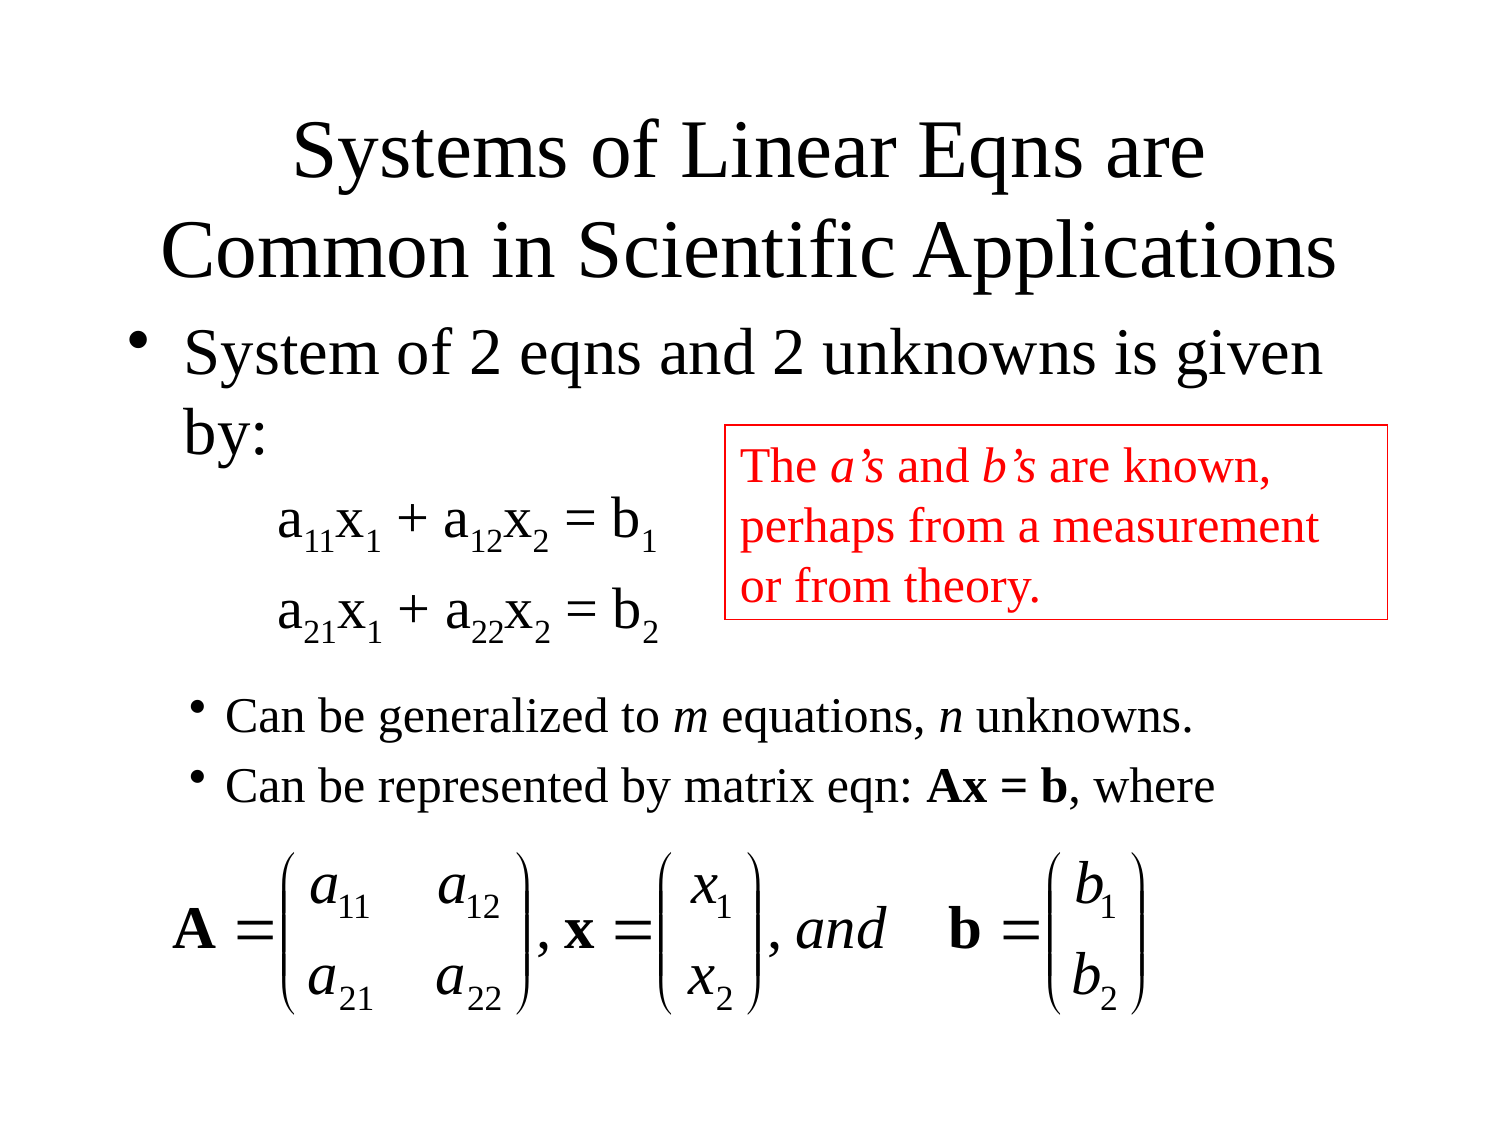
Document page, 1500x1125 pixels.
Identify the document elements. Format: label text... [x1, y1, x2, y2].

text_box Can be generalized to m equations, n unknowns. Can be represented by matrix eqn: Ax = b, where [174, 675, 1250, 820]
title Systems of Linear Eqns are Common in Scientific Applications [112, 99, 1388, 288]
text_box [162, 837, 1163, 1030]
text_box The a’s and b’s are known, perhaps from a measurement or from theory. [724, 424, 1388, 620]
list System of 2 eqns and 2 unknowns is given by: a11x1 + a12x2 = b1 a21x1 + a22x2 = b2 [112, 299, 1388, 663]
